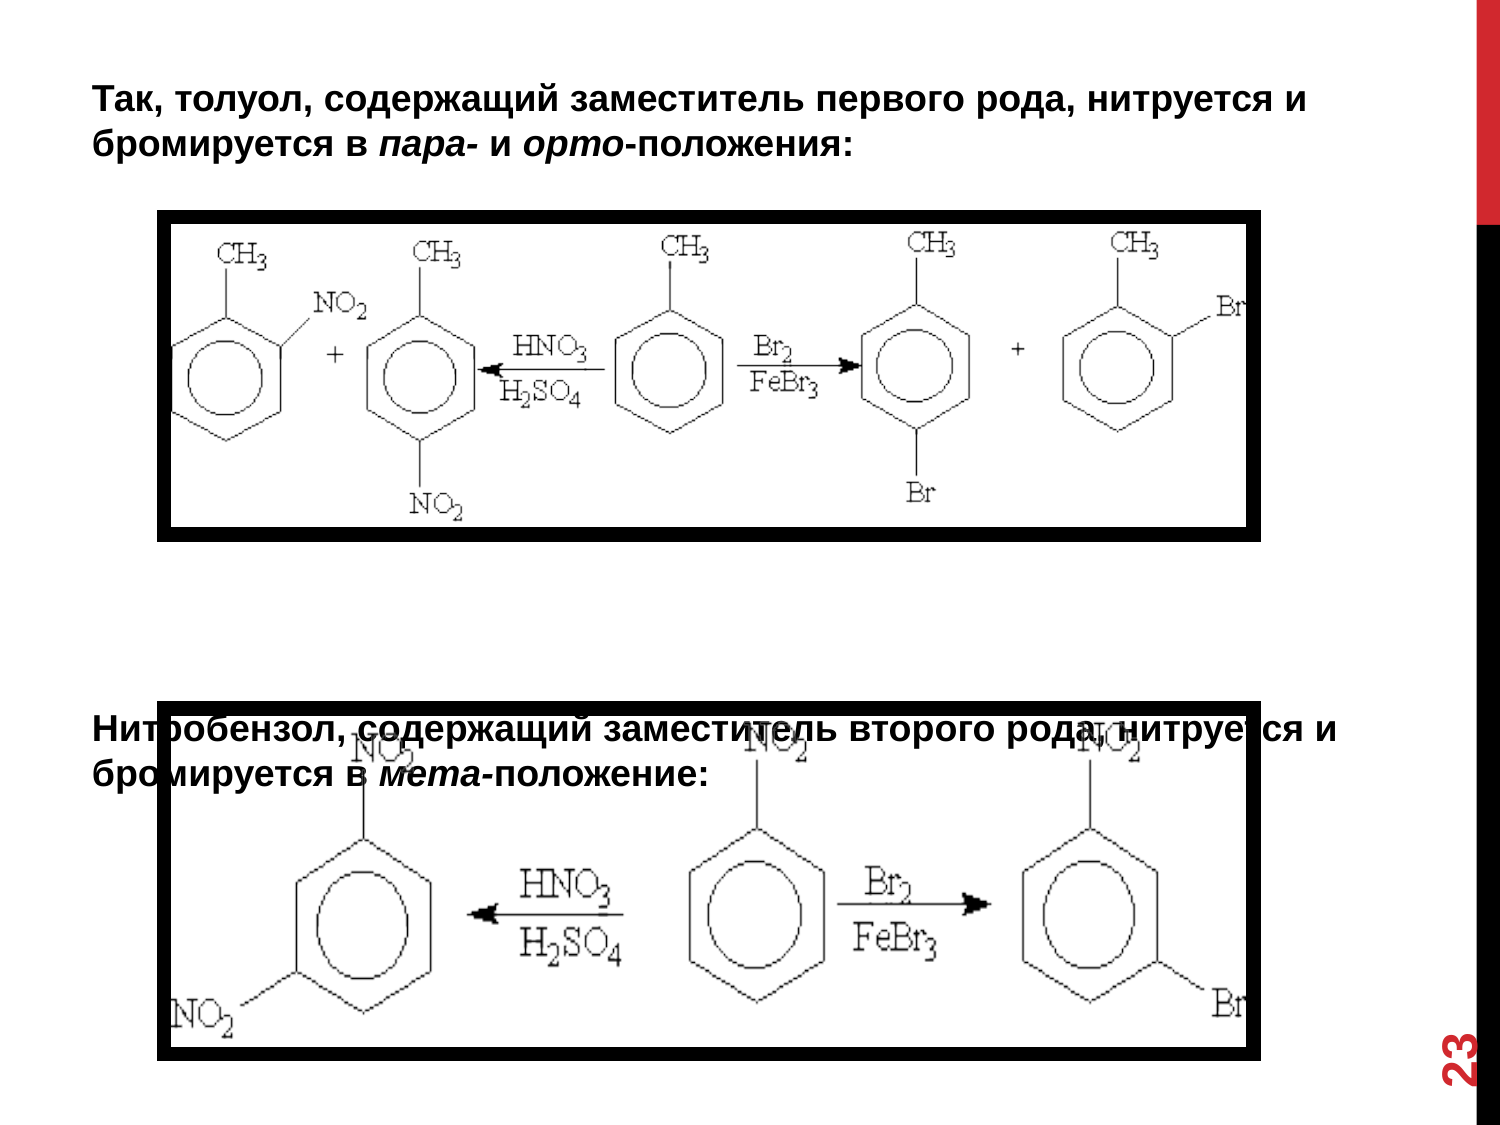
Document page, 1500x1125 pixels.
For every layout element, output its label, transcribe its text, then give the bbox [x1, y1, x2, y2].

picture [170, 223, 1247, 528]
list Так, толуол, содержащий заместитель первого рода, нитруется и бромируется в пара- и орто-положения: Нитробензол, содержащий заместитель второго рода, нитруется и бромируется в мета-положение: [76, 66, 1428, 1083]
slide_number 23 [1427, 887, 1488, 1104]
picture [170, 715, 1247, 1048]
